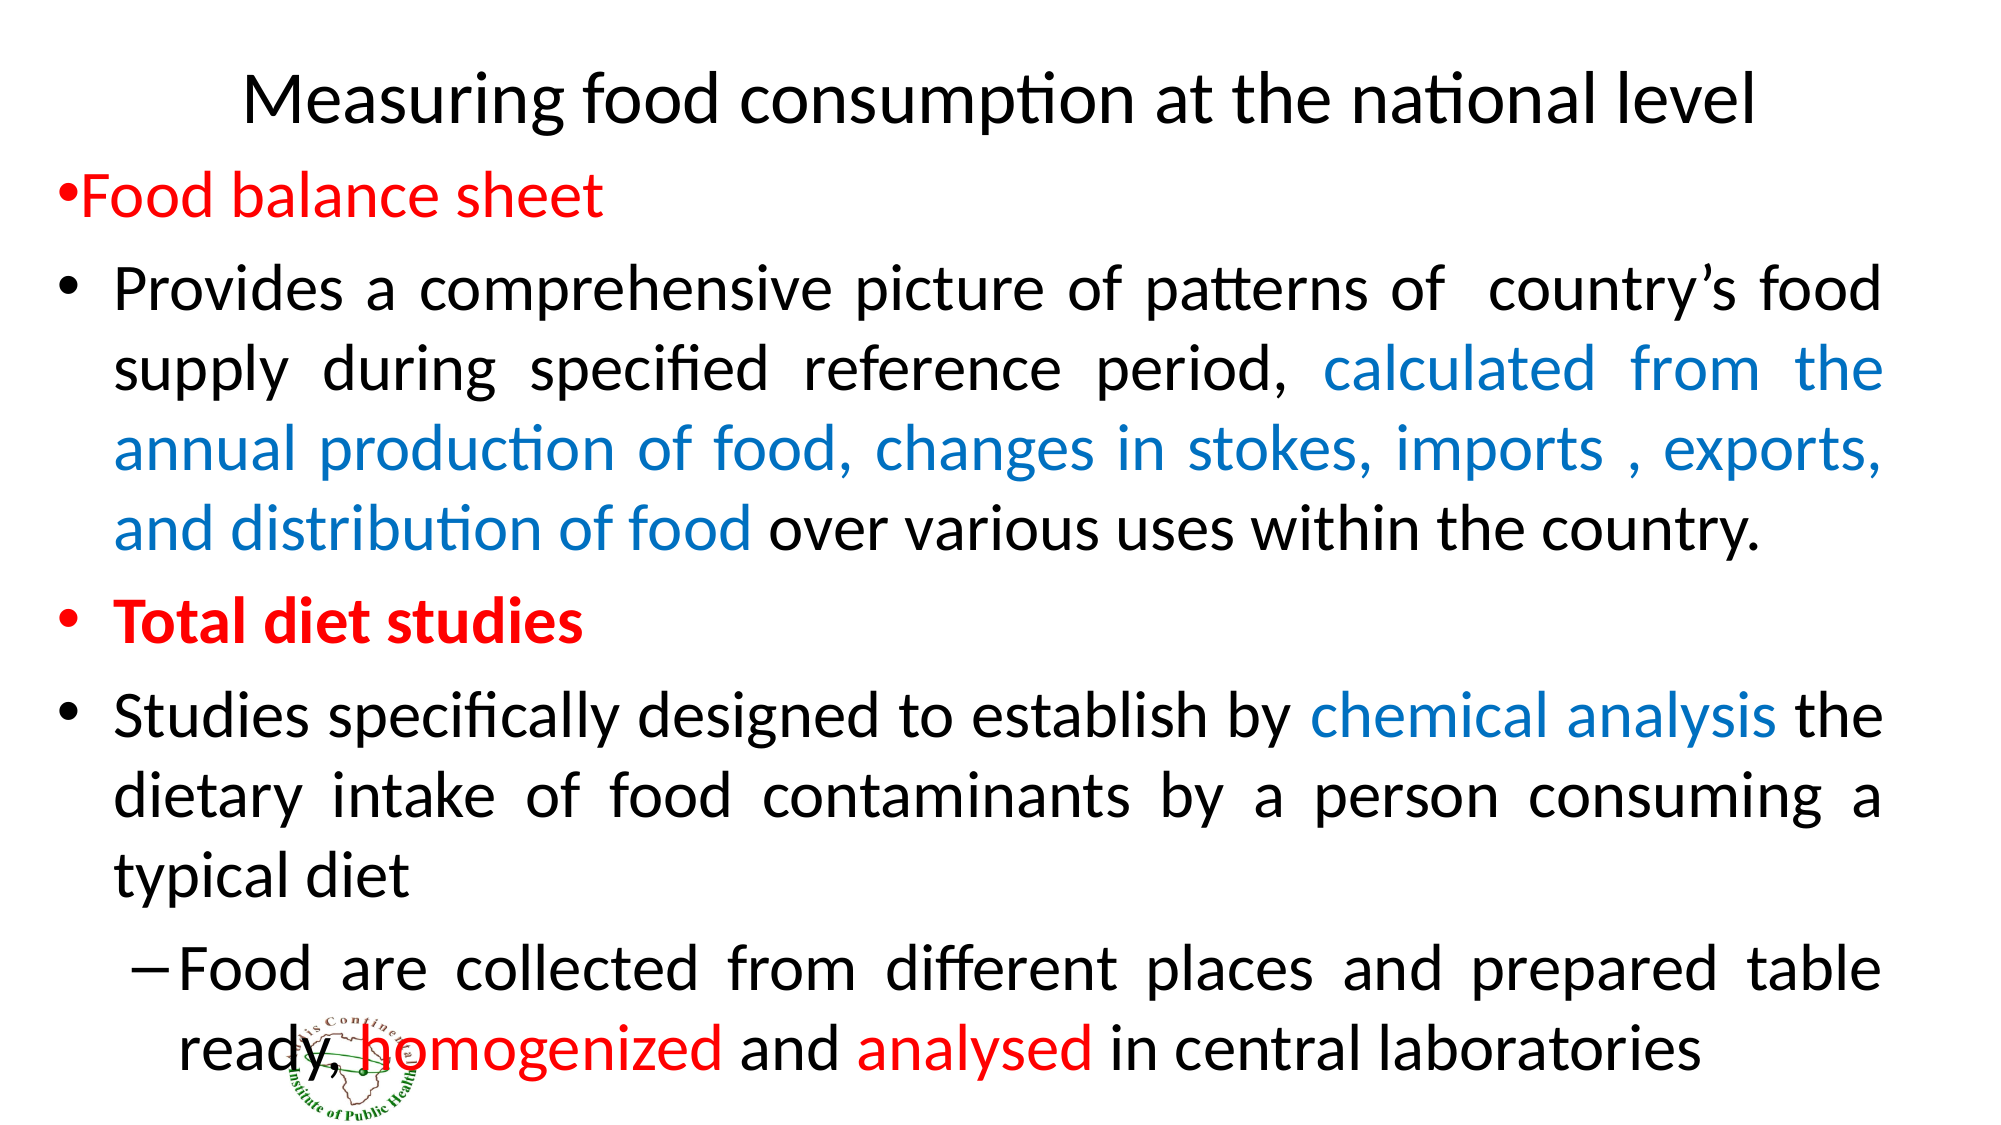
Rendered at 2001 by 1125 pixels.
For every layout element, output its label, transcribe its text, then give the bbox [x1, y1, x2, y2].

title Measuring food consumption at the national level [99, 45, 1900, 143]
list Food balance sheet Provides a comprehensive picture of patterns of country’s food supply during specified reference period, calculated from the annual production of food, changes in stokes, imports , exports, and distribution of food over various uses within the country. Total diet studies Studies specifically designed to establish by chemical analysis the dietary intake of food contaminants by a person consuming a typical diet Food are collected from different places and prepared table ready, homogenized and analysed in central laboratories [41, 143, 1900, 1125]
